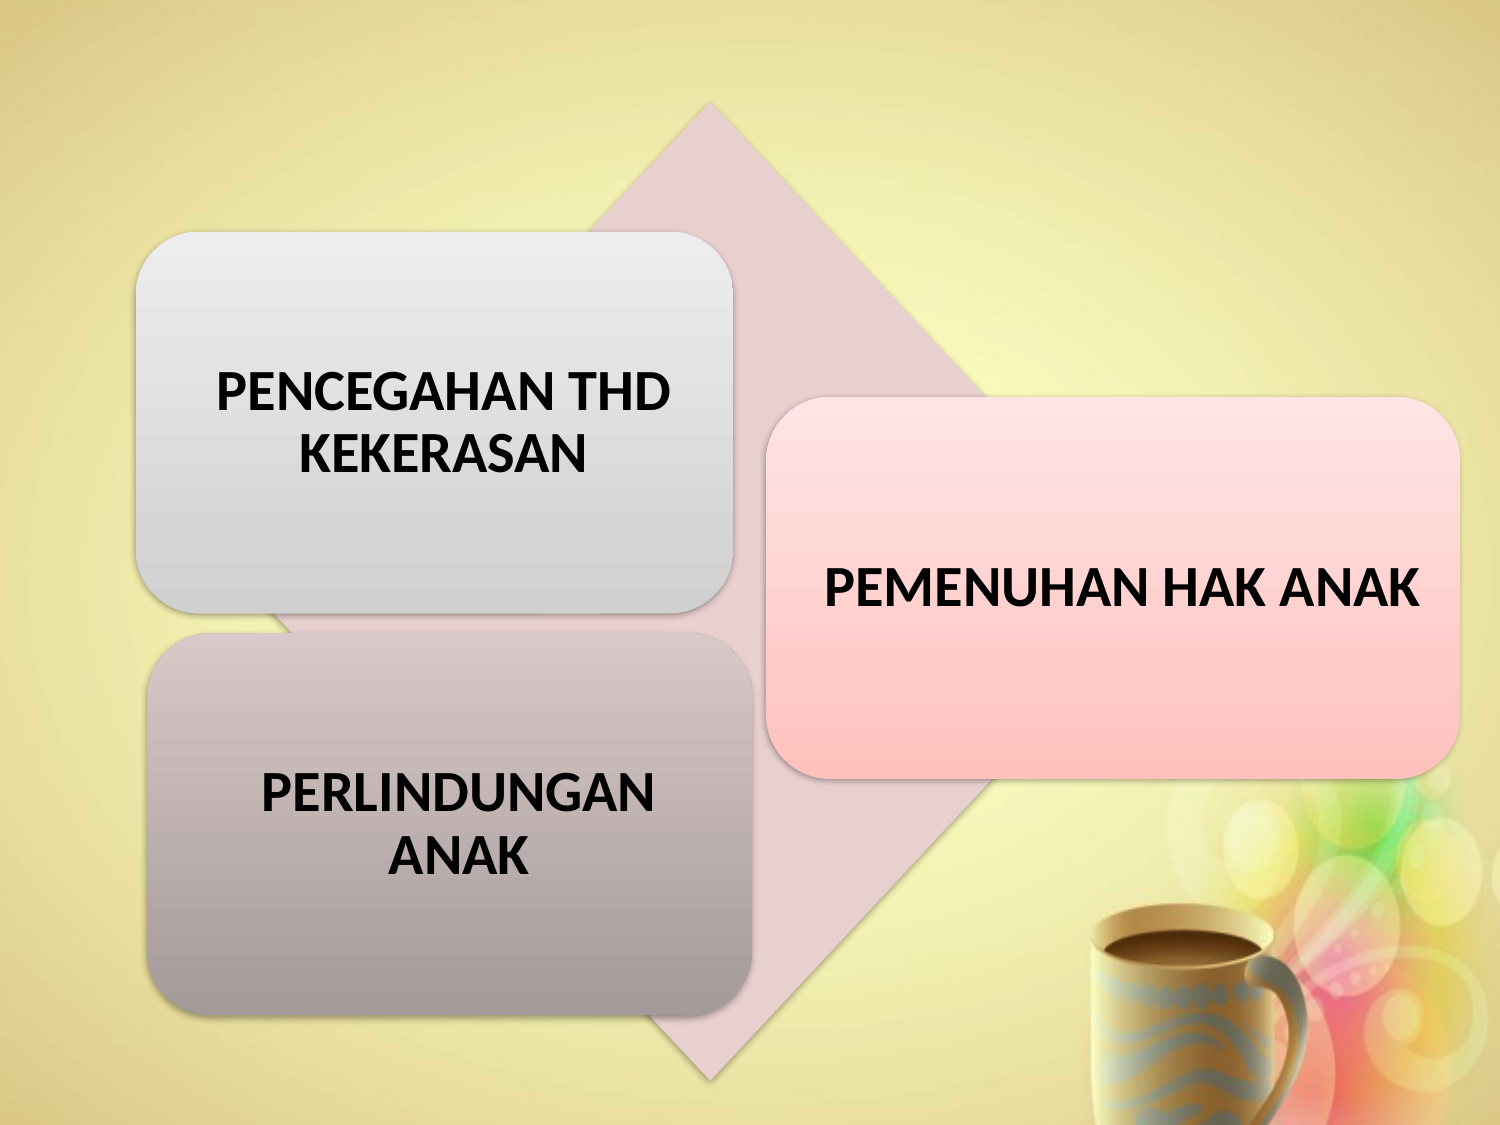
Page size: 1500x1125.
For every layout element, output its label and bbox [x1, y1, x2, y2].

text_box [29, 101, 1485, 1081]
picture [0, 0, 1500, 1125]
